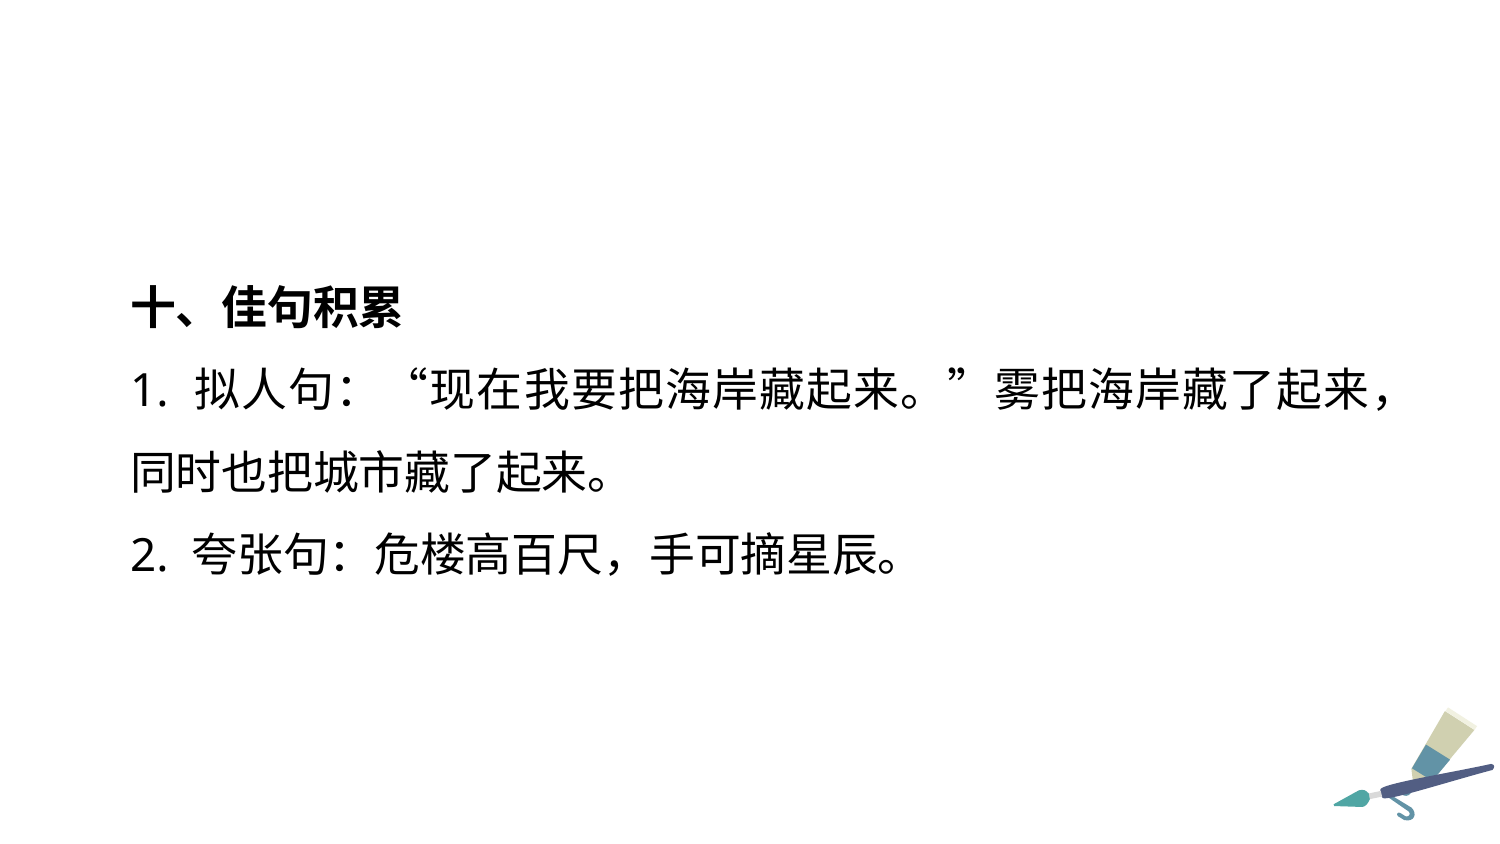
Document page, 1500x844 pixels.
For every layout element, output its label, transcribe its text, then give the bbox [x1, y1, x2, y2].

text_box 十、佳句积累 1. 拟人句：“现在我要把海岸藏起来。”雾把海岸藏了起来，同时也把城市藏了起来。 2. 夸张句：危楼高百尺，手可摘星辰。 [115, 243, 1432, 589]
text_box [1358, 708, 1481, 844]
